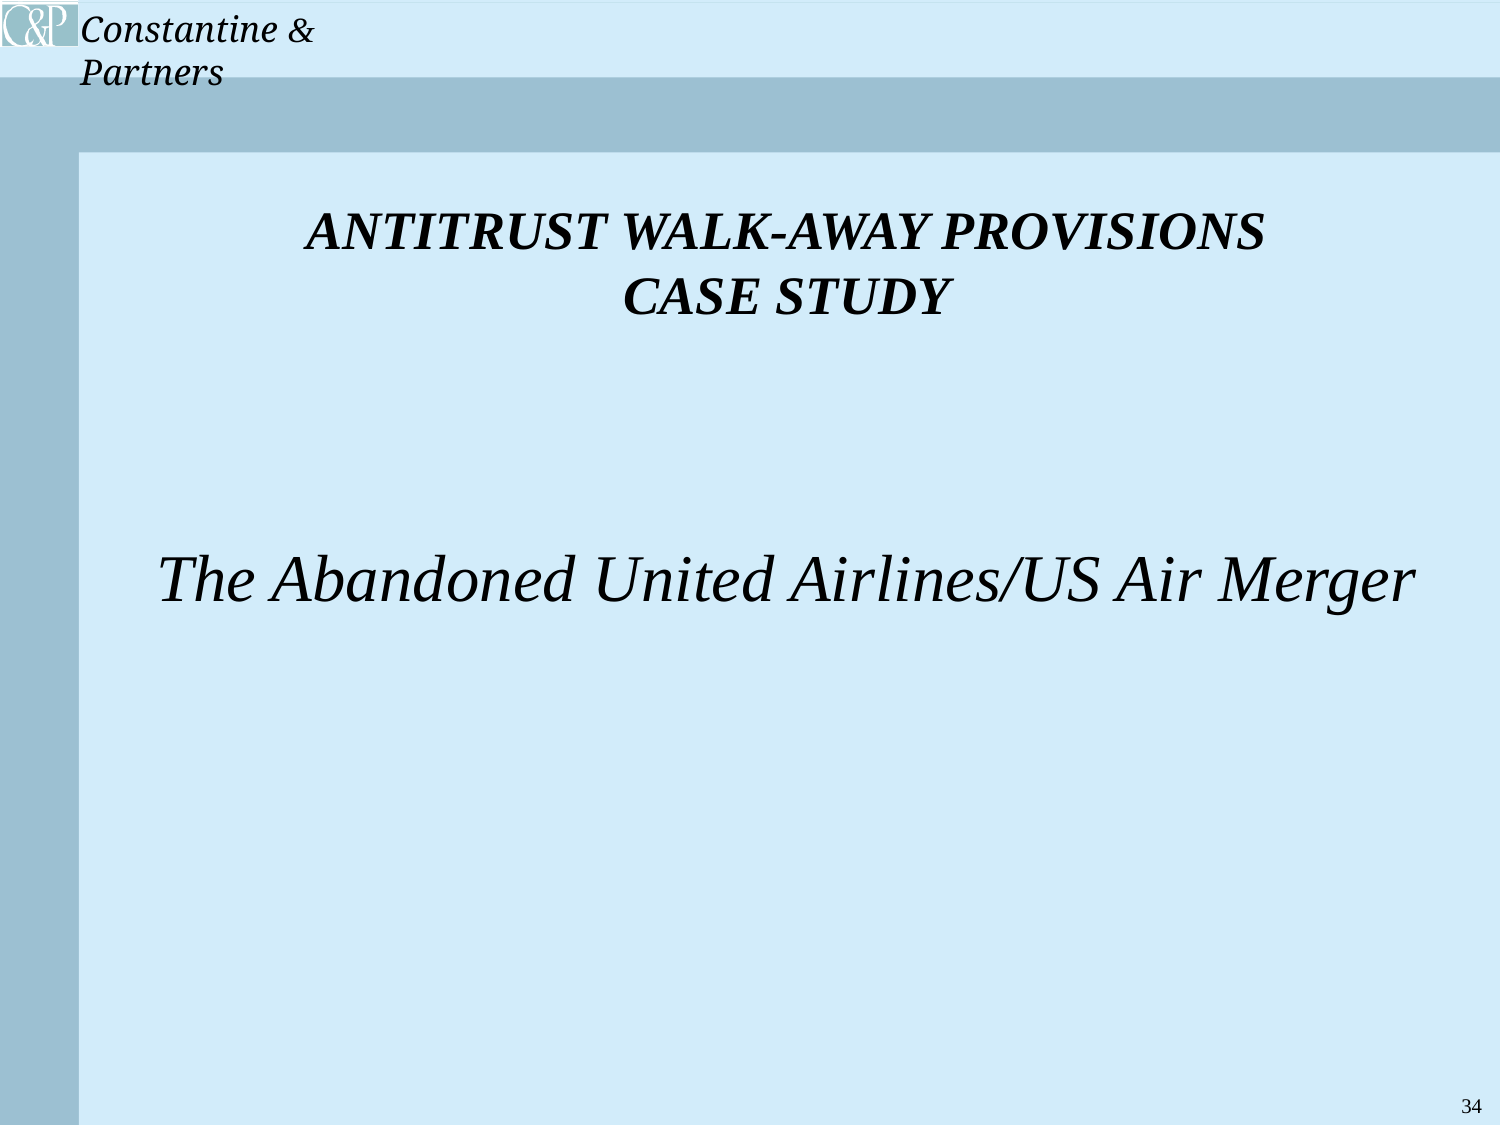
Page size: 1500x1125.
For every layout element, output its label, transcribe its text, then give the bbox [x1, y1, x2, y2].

text_box ANTITRUST WALK-AWAY PROVISIONS CASE STUDY The Abandoned United Airlines/US Air Merger [74, 122, 1500, 617]
